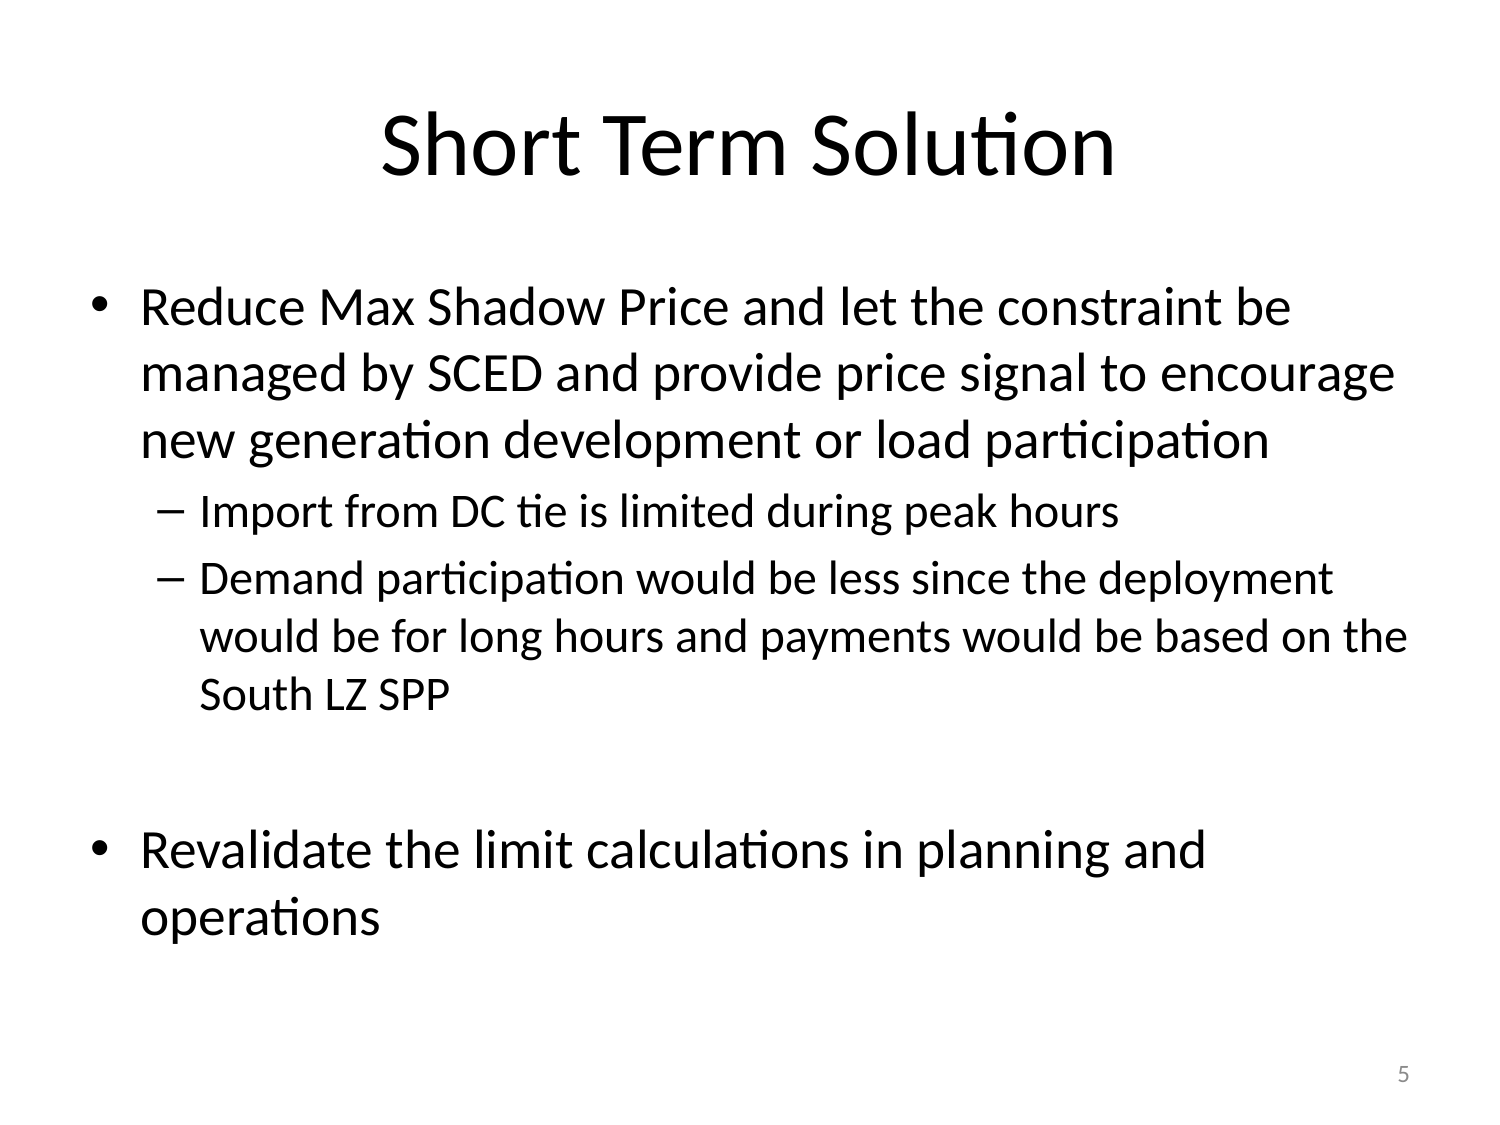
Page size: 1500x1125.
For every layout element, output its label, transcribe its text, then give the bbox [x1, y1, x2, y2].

title Short Term Solution [75, 45, 1425, 233]
list Reduce Max Shadow Price and let the constraint be managed by SCED and provide price signal to encourage new generation development or load participation Import from DC tie is limited during peak hours Demand participation would be less since the deployment would be for long hours and payments would be based on the South LZ SPP Revalidate the limit calculations in planning and operations [75, 262, 1425, 1005]
slide_number 5 [1074, 1042, 1425, 1103]
